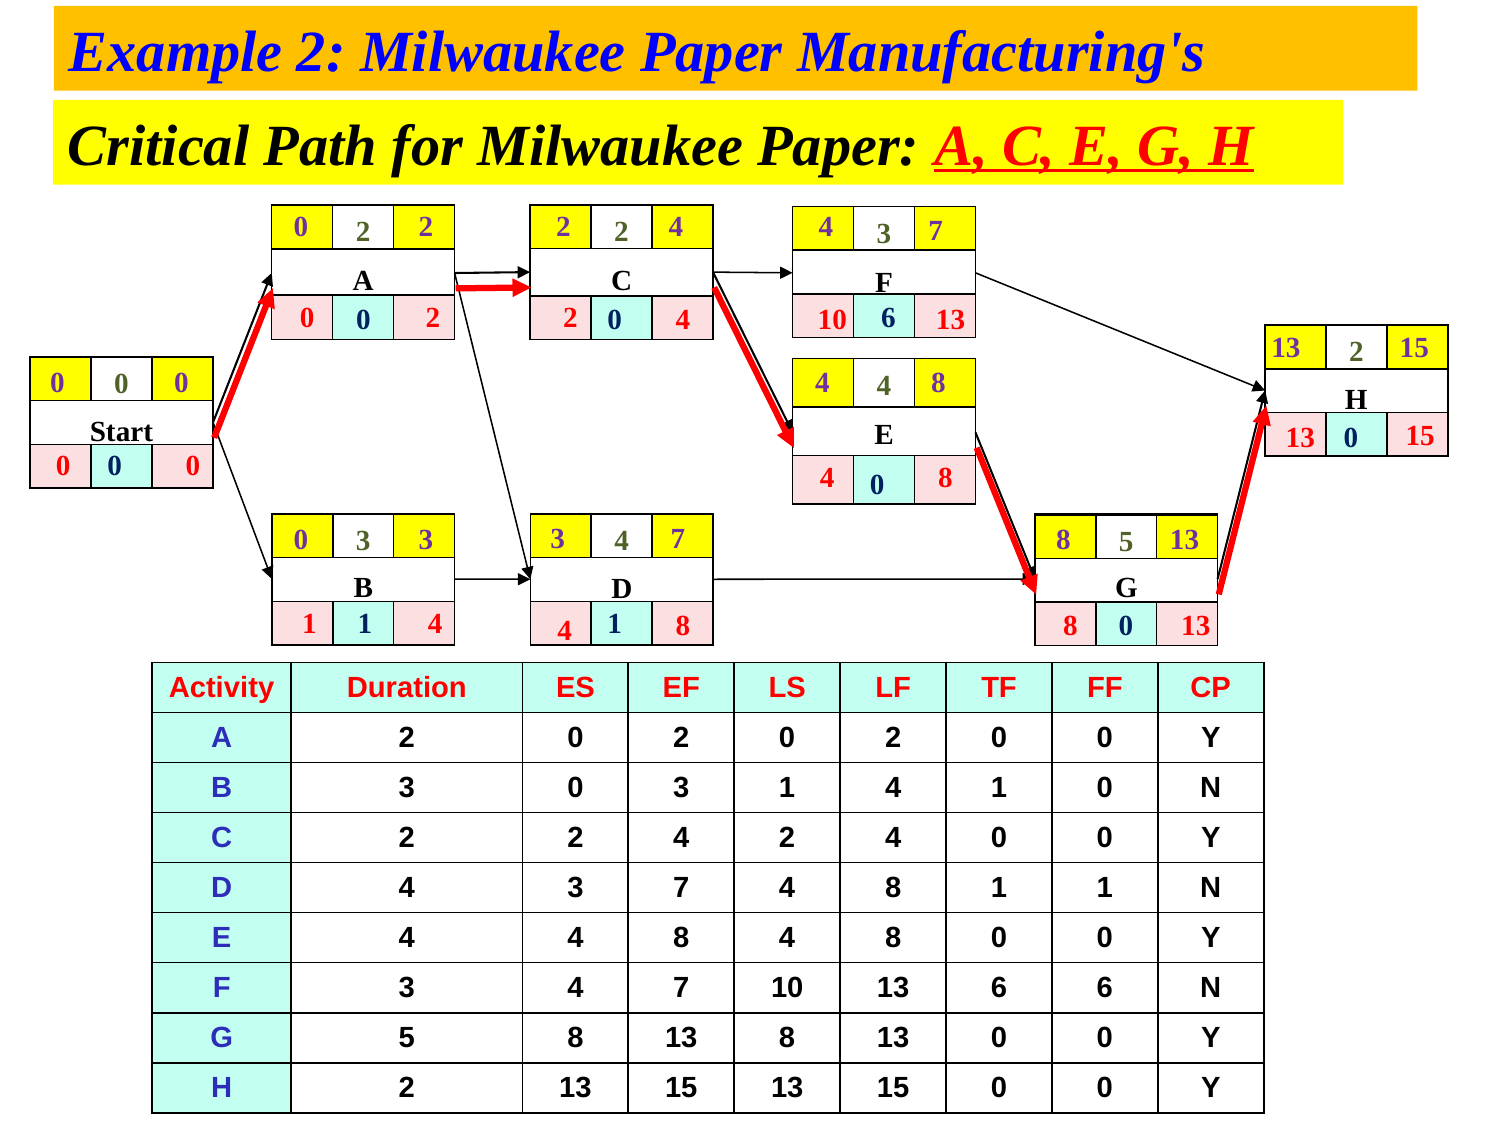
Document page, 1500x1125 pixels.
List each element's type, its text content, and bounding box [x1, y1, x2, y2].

table_cell 6 [947, 963, 1051, 1012]
table_cell 5 [292, 1014, 522, 1062]
table_cell Y [1159, 813, 1263, 862]
table_cell 2 [292, 813, 522, 862]
table_cell G [153, 1014, 290, 1062]
text_box Critical Path for Milwaukee Paper: A, C, E, G, H [53, 99, 1344, 185]
table_cell 10 [735, 963, 839, 1012]
table_cell 13 [841, 1014, 945, 1062]
table_cell 4 [735, 863, 839, 912]
table_cell 4 [629, 813, 733, 862]
table_cell 4 [735, 913, 839, 962]
table_cell 8 [735, 1014, 839, 1062]
table_cell 1 [735, 763, 839, 812]
table_cell 8 [629, 913, 733, 962]
table_header ES [523, 663, 627, 712]
table_header FF [1053, 663, 1157, 712]
table_cell 0 [947, 713, 1051, 762]
table_cell 2 [735, 813, 839, 862]
table_header LS [735, 663, 839, 712]
table_cell 0 [947, 1014, 1051, 1062]
table_cell 13 [629, 1014, 733, 1062]
table_cell 13 [841, 963, 945, 1012]
table_cell 0 [1053, 1064, 1157, 1112]
table_cell 8 [841, 913, 945, 962]
table_header Duration [292, 663, 522, 712]
table_cell 0 [947, 813, 1051, 862]
table_cell 6 [1053, 963, 1157, 1012]
table_cell F [153, 963, 290, 1012]
table_cell 4 [523, 963, 627, 1012]
table_cell Y [1159, 713, 1263, 762]
table_cell E [153, 913, 290, 962]
table_cell 15 [841, 1064, 945, 1112]
table_cell A [153, 713, 290, 762]
table_cell 1 [947, 763, 1051, 812]
table_cell N [1159, 863, 1263, 912]
table_cell 4 [523, 913, 627, 962]
table_cell 0 [1053, 813, 1157, 862]
table_cell 15 [629, 1064, 733, 1112]
table_header LF [841, 663, 945, 712]
text_box Example 2: Milwaukee Paper Manufacturing's [53, 5, 1418, 91]
table_cell 2 [292, 713, 522, 762]
table_cell 0 [1053, 1014, 1157, 1062]
table_cell Y [1159, 1014, 1263, 1062]
table_cell 13 [523, 1064, 627, 1112]
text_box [29, 199, 1468, 651]
table_cell 7 [629, 963, 733, 1012]
table_cell B [153, 763, 290, 812]
table_cell 0 [523, 713, 627, 762]
table_cell 13 [735, 1064, 839, 1112]
table_header EF [629, 663, 733, 712]
table_cell 8 [523, 1014, 627, 1062]
table_cell 2 [629, 713, 733, 762]
table_cell Y [1159, 1064, 1263, 1112]
table_header TF [947, 663, 1051, 712]
table_cell 2 [841, 713, 945, 762]
table_cell 0 [1053, 913, 1157, 962]
table_cell 0 [947, 913, 1051, 962]
table_header CP [1159, 663, 1263, 712]
table_cell 0 [1053, 763, 1157, 812]
table_cell 4 [292, 863, 522, 912]
table_cell 3 [292, 763, 522, 812]
table_cell D [153, 863, 290, 912]
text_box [213, 287, 1267, 595]
table_cell 0 [1053, 713, 1157, 762]
table_cell N [1159, 963, 1263, 1012]
table_header Activity [153, 663, 290, 712]
table_cell 1 [947, 863, 1051, 912]
table_cell H [153, 1064, 290, 1112]
table_cell 3 [629, 763, 733, 812]
table_cell N [1159, 763, 1263, 812]
table_cell 2 [523, 813, 627, 862]
table_cell 4 [841, 813, 945, 862]
table_cell 0 [947, 1064, 1051, 1112]
table_cell 4 [292, 913, 522, 962]
table_cell 3 [292, 963, 522, 1012]
table_cell 0 [523, 763, 627, 812]
table_cell 8 [841, 863, 945, 912]
table_cell 3 [523, 863, 627, 912]
table_cell 7 [629, 863, 733, 912]
table_cell 1 [1053, 863, 1157, 912]
table_cell 0 [735, 713, 839, 762]
table_cell 2 [292, 1064, 522, 1112]
table_cell 4 [841, 763, 945, 812]
table_cell C [153, 813, 290, 862]
table_cell Y [1159, 913, 1263, 962]
